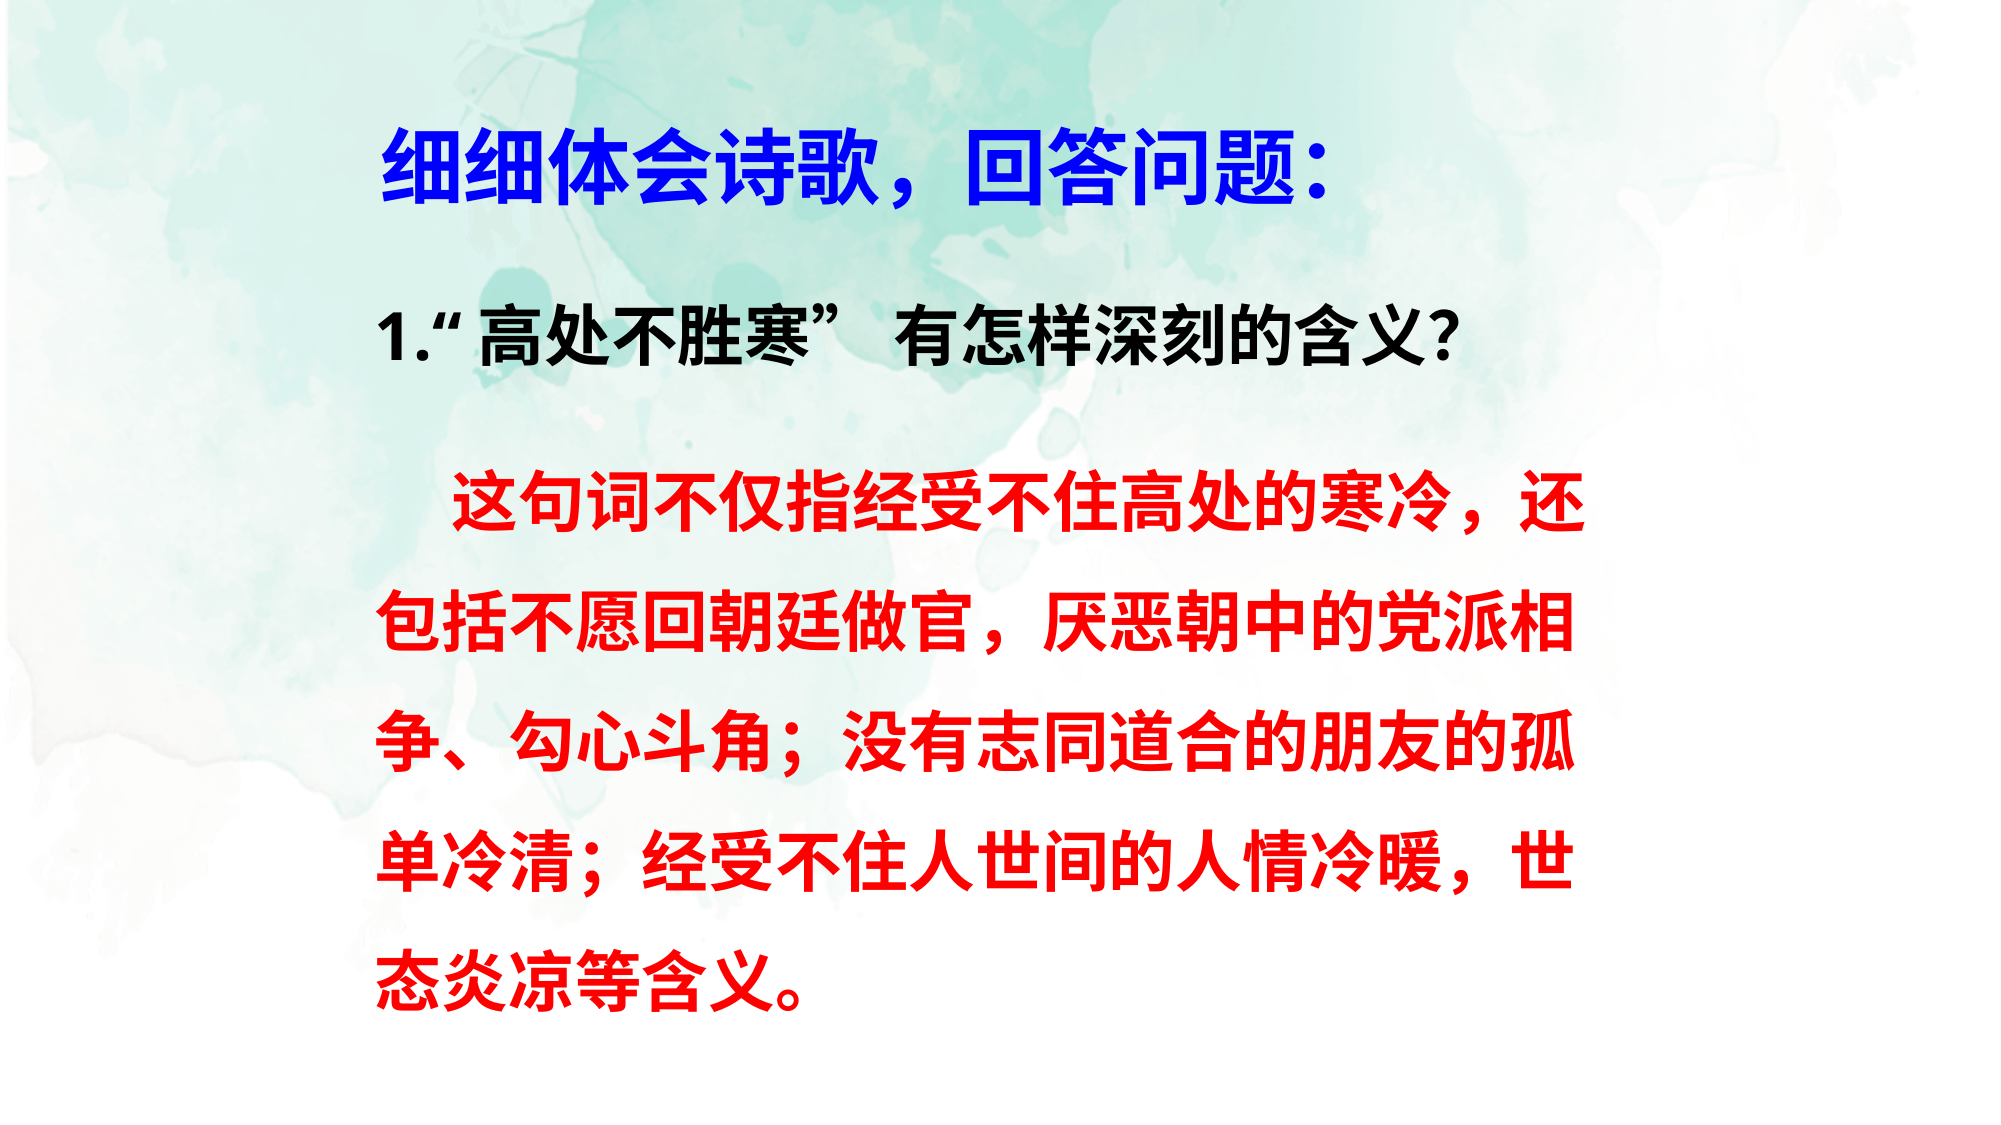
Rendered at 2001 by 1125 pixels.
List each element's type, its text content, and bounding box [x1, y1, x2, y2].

picture [0, 0, 2000, 1125]
text_box 细细体会诗歌，回答问题： [360, 105, 1400, 226]
text_box 这句词不仅指经受不住高处的寒冷，还包括不愿回朝廷做官，厌恶朝中的党派相争、勾心斗角；没有志同道合的朋友的孤单冷清；经受不住人世间的人情冷暖，世态炎凉等含义。 [354, 410, 1661, 1030]
text_box 1.“高处不胜寒” 有怎样深刻的含义？ [354, 283, 1584, 384]
